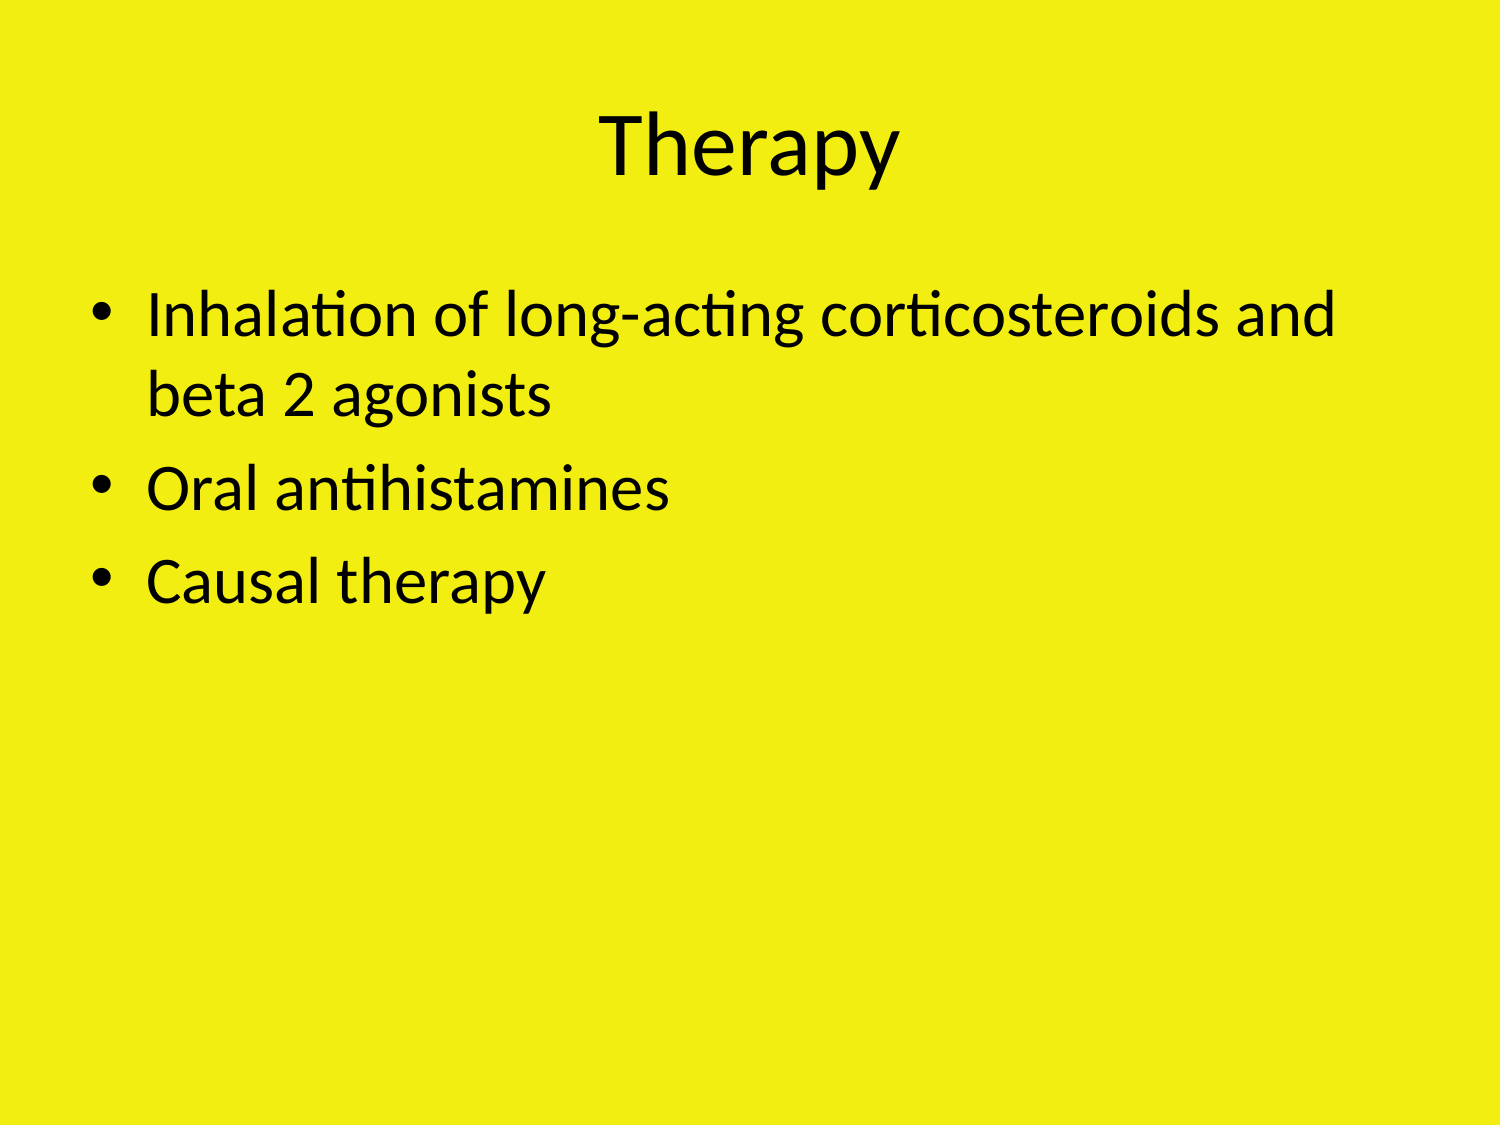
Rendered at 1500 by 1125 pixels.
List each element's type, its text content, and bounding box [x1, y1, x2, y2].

title Therapy [75, 45, 1425, 233]
list Inhalation of long-acting corticosteroids and beta 2 agonists Oral antihistamines Causal therapy [75, 262, 1425, 1005]
